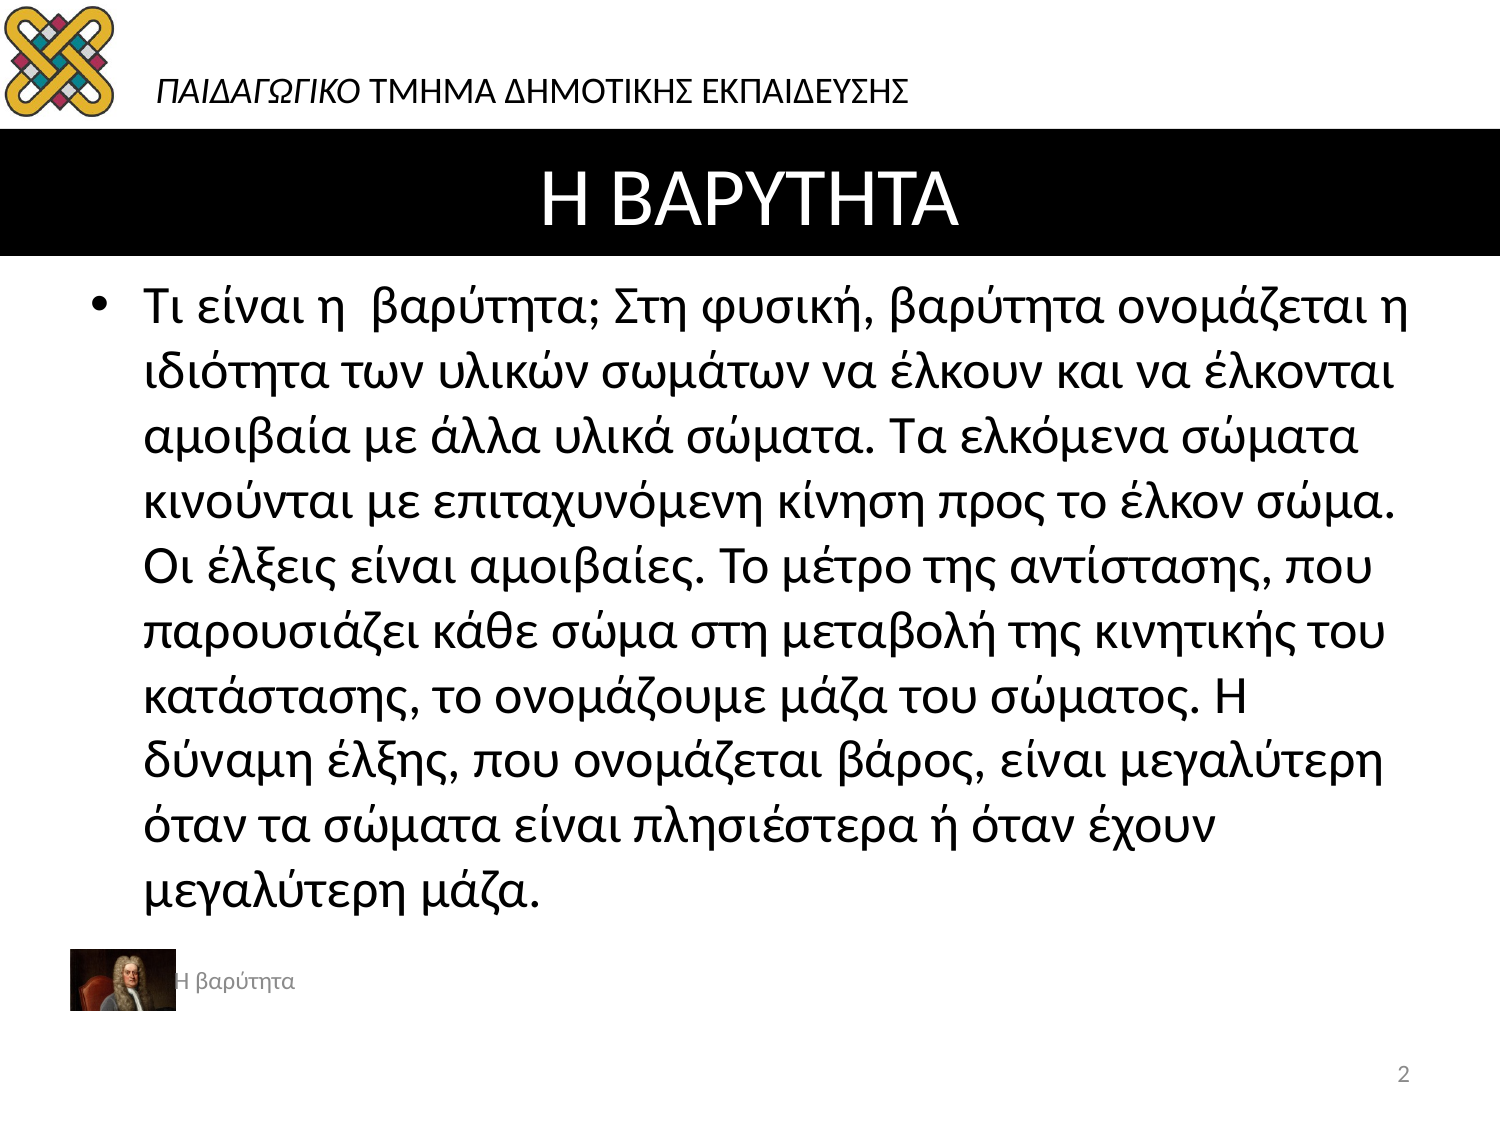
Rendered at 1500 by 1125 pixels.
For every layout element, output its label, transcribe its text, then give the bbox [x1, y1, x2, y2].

footer Η βαρύτητα [0, 949, 475, 1010]
list Τι είναι η βαρύτητα; Στη φυσική, βαρύτητα ονομάζεται η ιδιότητα των υλικών σωμάτων να έλκουν και να έλκονται αμοιβαία με άλλα υλικά σώματα. Τα ελκόμενα σώματα κινούνται με επιταχυνόμενη κίνηση προς το έλκον σώμα. Οι έλξεις είναι αμοιβαίες. Το μέτρο της αντίστασης, που παρουσιάζει κάθε σώμα στη μεταβολή της κινητικής του κατάστασης, το ονομάζουμε μάζα του σώματος. Η δύναμη έλξης, που ονομάζεται βάρος, είναι μεγαλύτερη όταν τα σώματα είναι πλησιέστερα ή όταν έχουν μεγαλύτερη μάζα. [75, 262, 1425, 1005]
picture [0, 0, 118, 121]
slide_number 2 [1074, 1042, 1425, 1103]
title Η ΒΑΡΥΤΗΤΑ [0, 128, 1500, 256]
